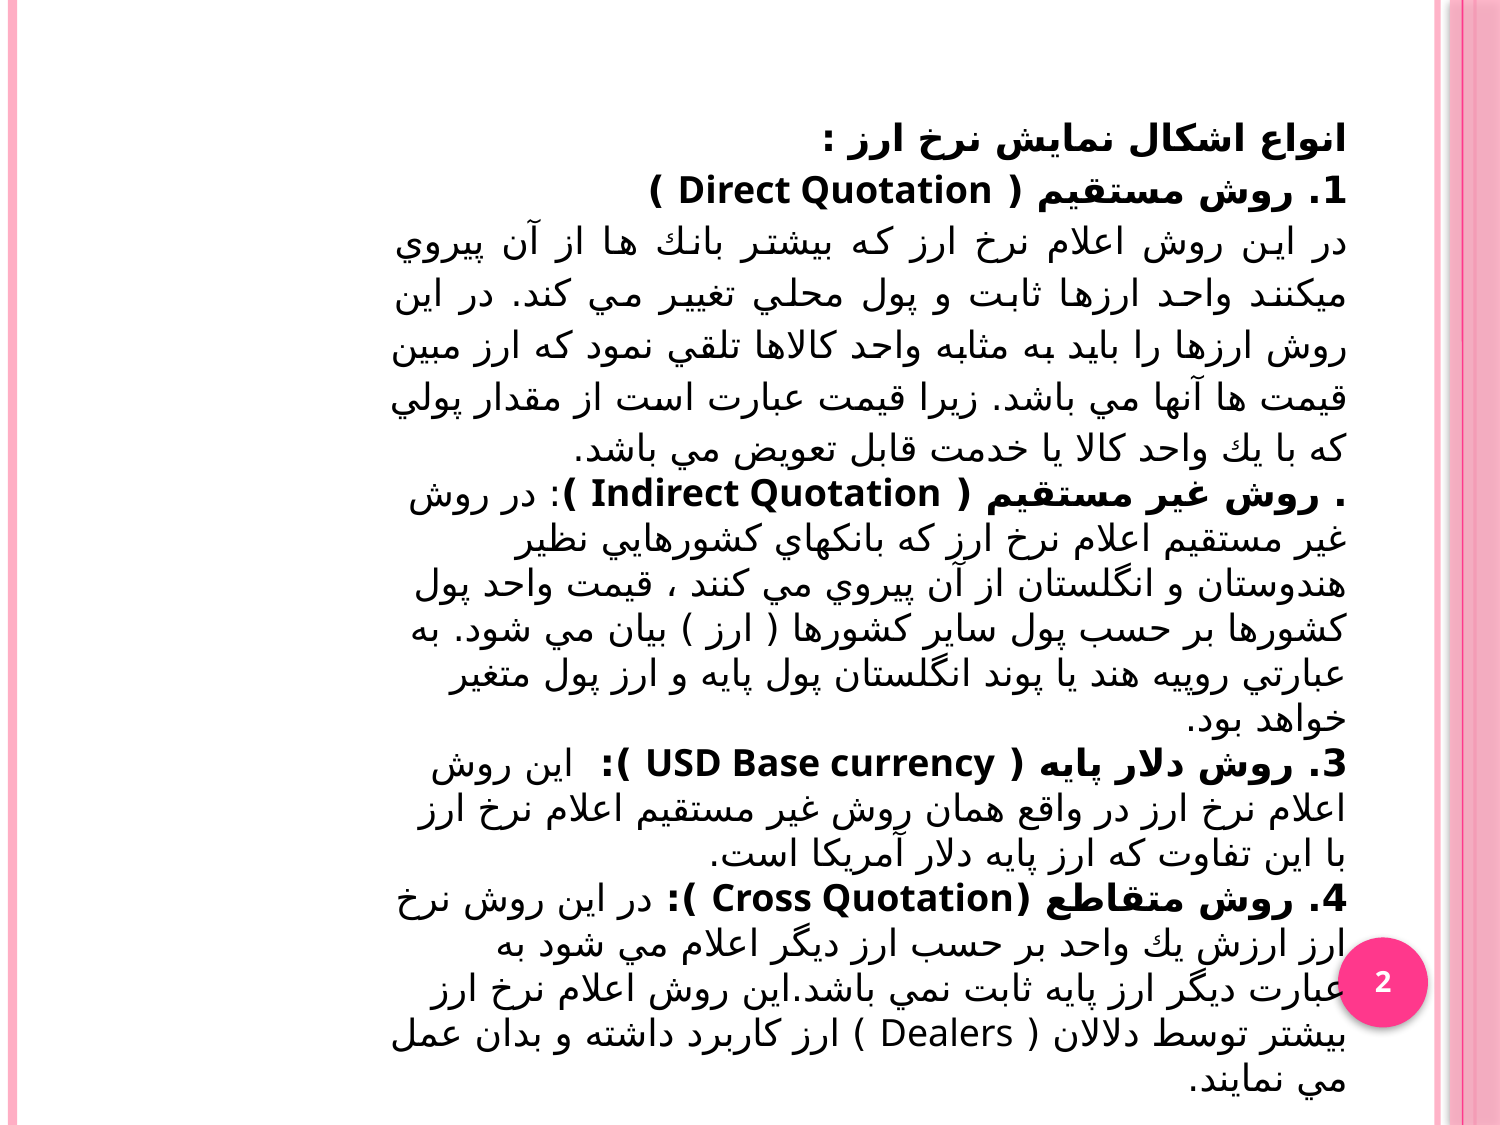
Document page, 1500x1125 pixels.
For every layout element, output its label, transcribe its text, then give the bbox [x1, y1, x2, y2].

slide_number 2 [1363, 940, 1434, 1027]
text_box انواع اشکال نمایش نرخ ارز : 1. روش مستقيم ( Direct Quotation ) در اين روش اعلام نرخ ارز كه بيشتر بانك ها از آن پيروي ميكنند واحد ارزها ثابت و پول محلي تغيير مي كند. در اين روش ارزها را بايد به مثابه واحد كالاها تلقي نمود كه ارز مبين قيمت ها آنها مي باشد. زيرا قيمت عبارت است از مقدار پولي كه با يك واحد كالا يا خدمت قابل تعويض مي باشد. . روش غير مستقيم ( Indirect Quotation ): در روش غير مستقيم اعلام نرخ ارز كه بانكهاي كشورهايي نظير هندوستان و انگلستان از آن پيروي مي كنند ، قيمت واحد پول كشورها بر حسب پول ساير كشورها ( ارز ) بيان مي شود. به عبارتي روپيه هند يا پوند انگلستان پول پايه و ارز پول متغير خواهد بود. 3. روش دلار پايه ( USD Base currency ): اين روش اعلام نرخ ارز در واقع همان روش غير مستقيم اعلام نرخ ارز با اين تفاوت كه ارز پايه دلار آمريكا است. 4. روش متقاطع (Cross Quotation ): در اين روش نرخ ارز ارزش يك واحد بر حسب ارز ديگر اعلام مي شود به عبارت ديگر ارز پايه ثابت نمي باشد.اين روش اعلام نرخ ارز بيشتر توسط دلالان ( Dealers ) ارز كاربرد داشته و بدان عمل مي نمايند. [374, 99, 1363, 1125]
